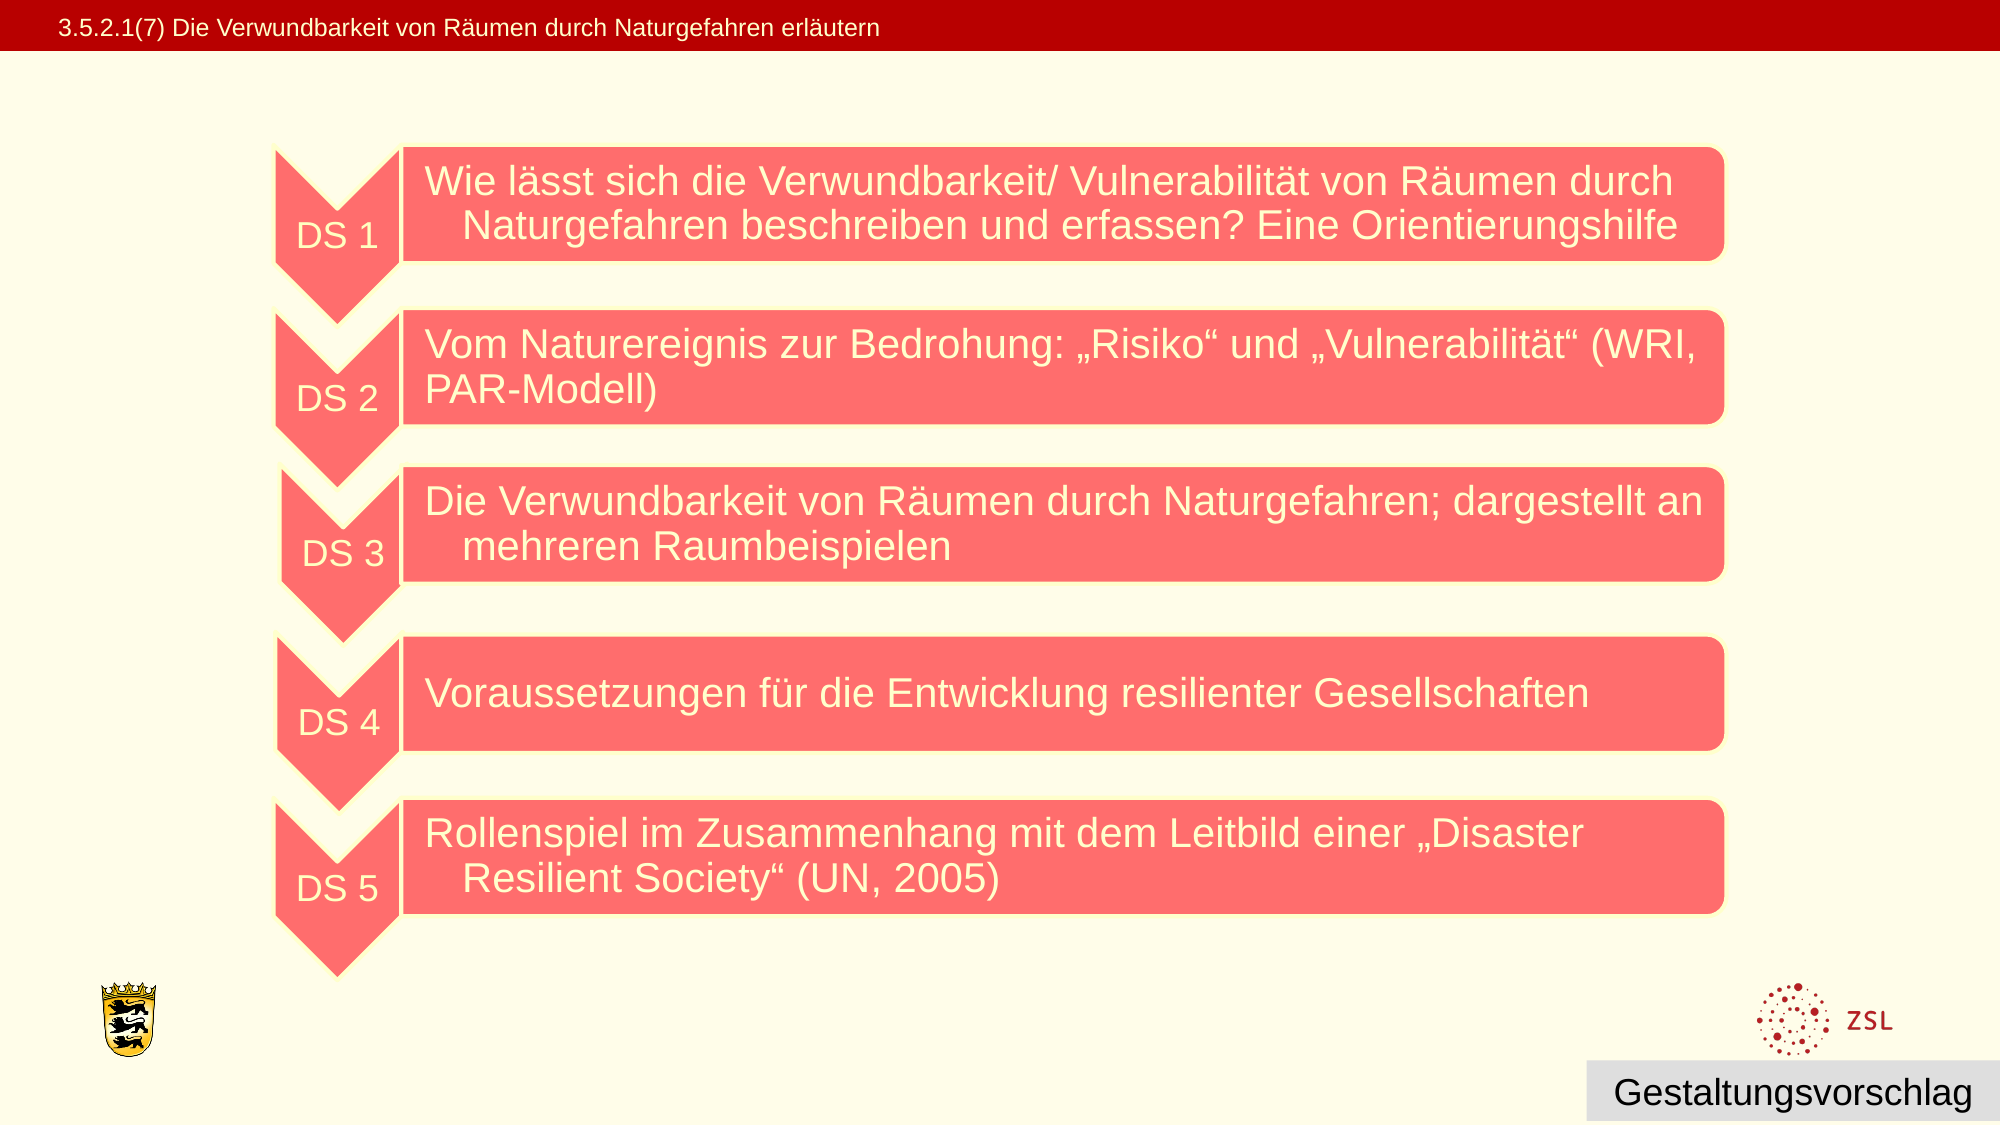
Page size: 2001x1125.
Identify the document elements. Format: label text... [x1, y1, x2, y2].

picture [99, 979, 158, 1059]
text_box 3.5.2.1(7) Die Verwundbarkeit von Räumen durch Naturgefahren erläutern [43, 4, 1866, 57]
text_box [273, 144, 1727, 981]
text_box Gestaltungsvorschlag [1586, 1060, 2000, 1121]
